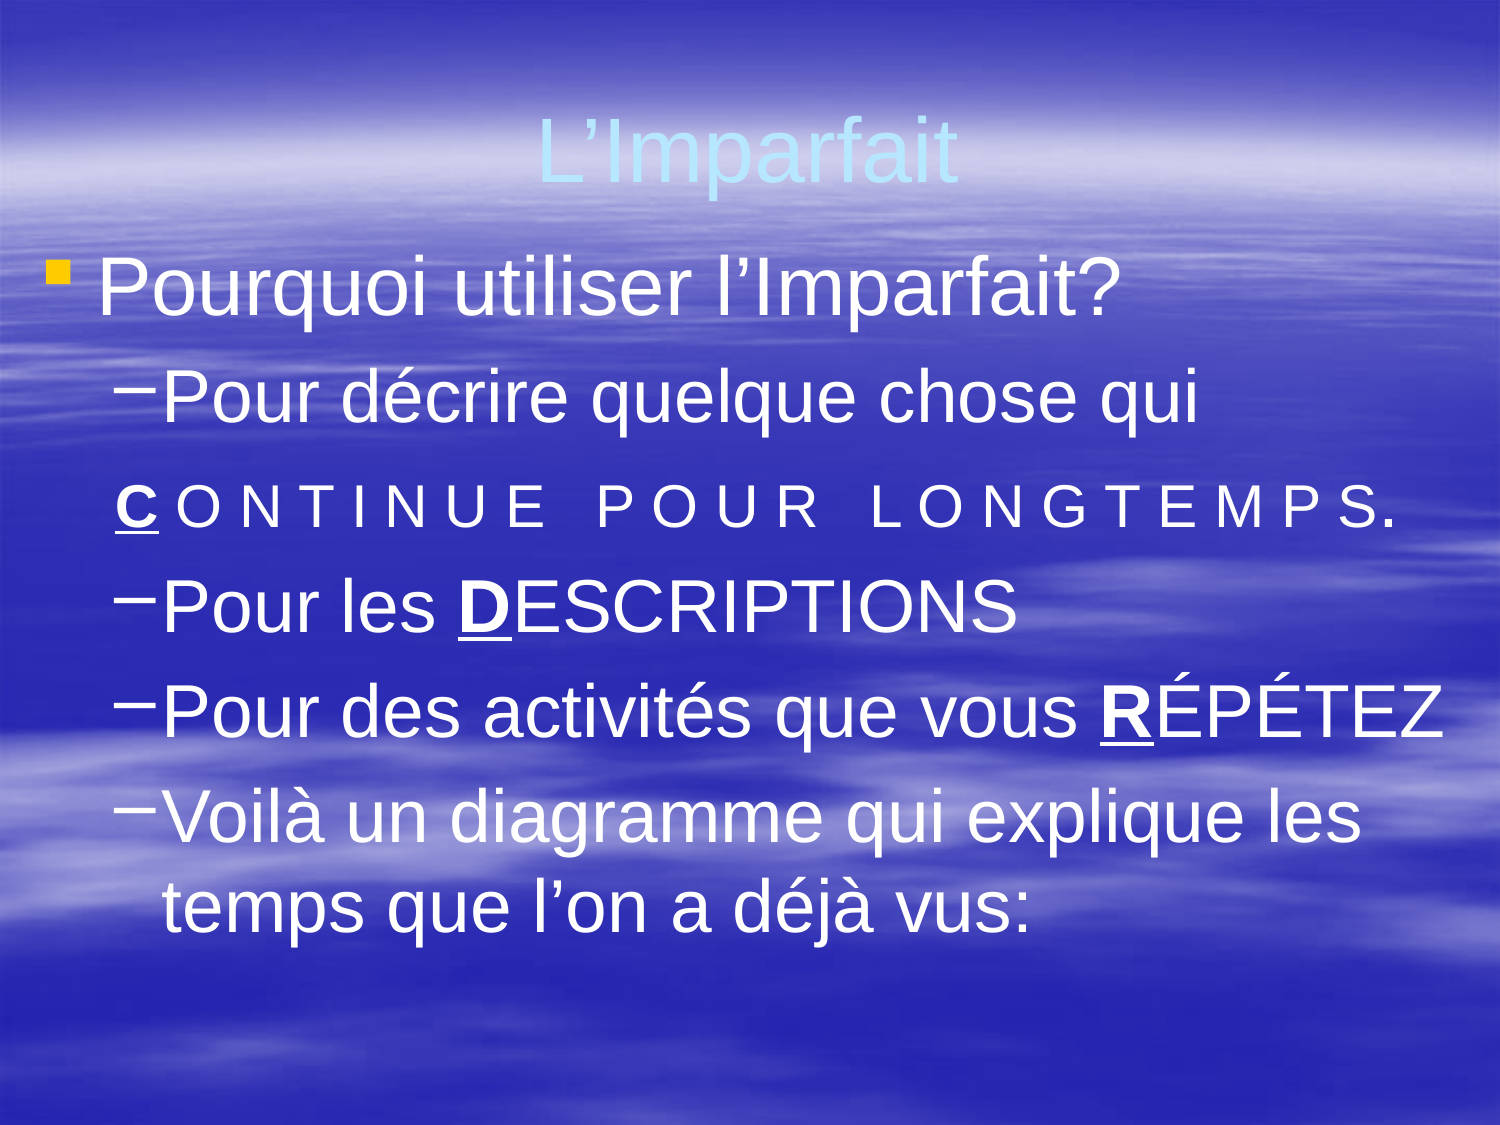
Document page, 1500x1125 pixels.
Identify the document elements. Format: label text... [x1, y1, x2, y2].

title L’Imparfait [49, 37, 1446, 224]
list Pourquoi utiliser l’Imparfait? Pour décrire quelque chose qui C O N T I N U E P O U R L O N G T E M P S. Pour les DESCRIPTIONS Pour des activités que vous RÉPÉTEZ Voilà un diagramme qui explique les temps que l’on a déjà vus: [24, 224, 1500, 1025]
